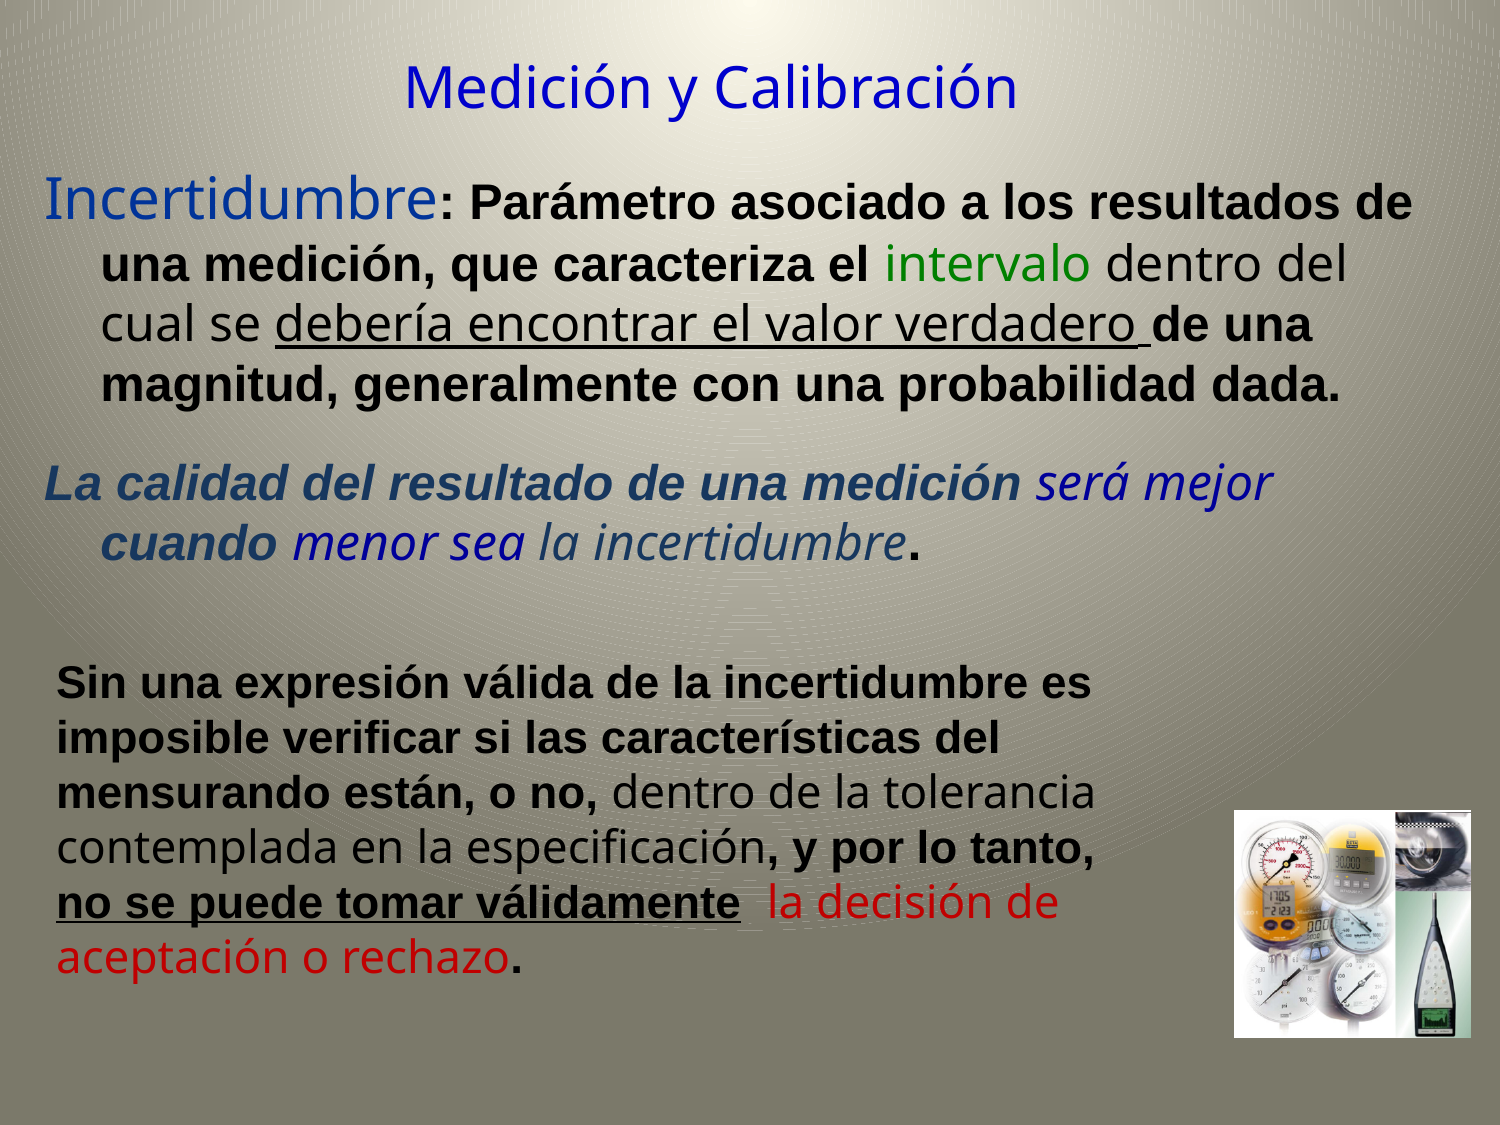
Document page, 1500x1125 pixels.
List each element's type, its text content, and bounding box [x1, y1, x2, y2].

picture [1234, 810, 1471, 1039]
text_box Medición y Calibración Incertidumbre: Parámetro asociado a los resultados de una medición, que caracteriza el intervalo dentro del cual se debería encontrar el valor verdadero de una magnitud, generalmente con una probabilidad dada. La calidad del resultado de una medición será mejor cuando menor sea la incertidumbre. [29, 42, 1471, 657]
text_box Sin una expresión válida de la incertidumbre es imposible verificar si las características del mensurando están, o no, dentro de la tolerancia contemplada en la especificación, y por lo tanto, no se puede tomar válidamente la decisión de aceptación o rechazo. [41, 645, 1176, 990]
